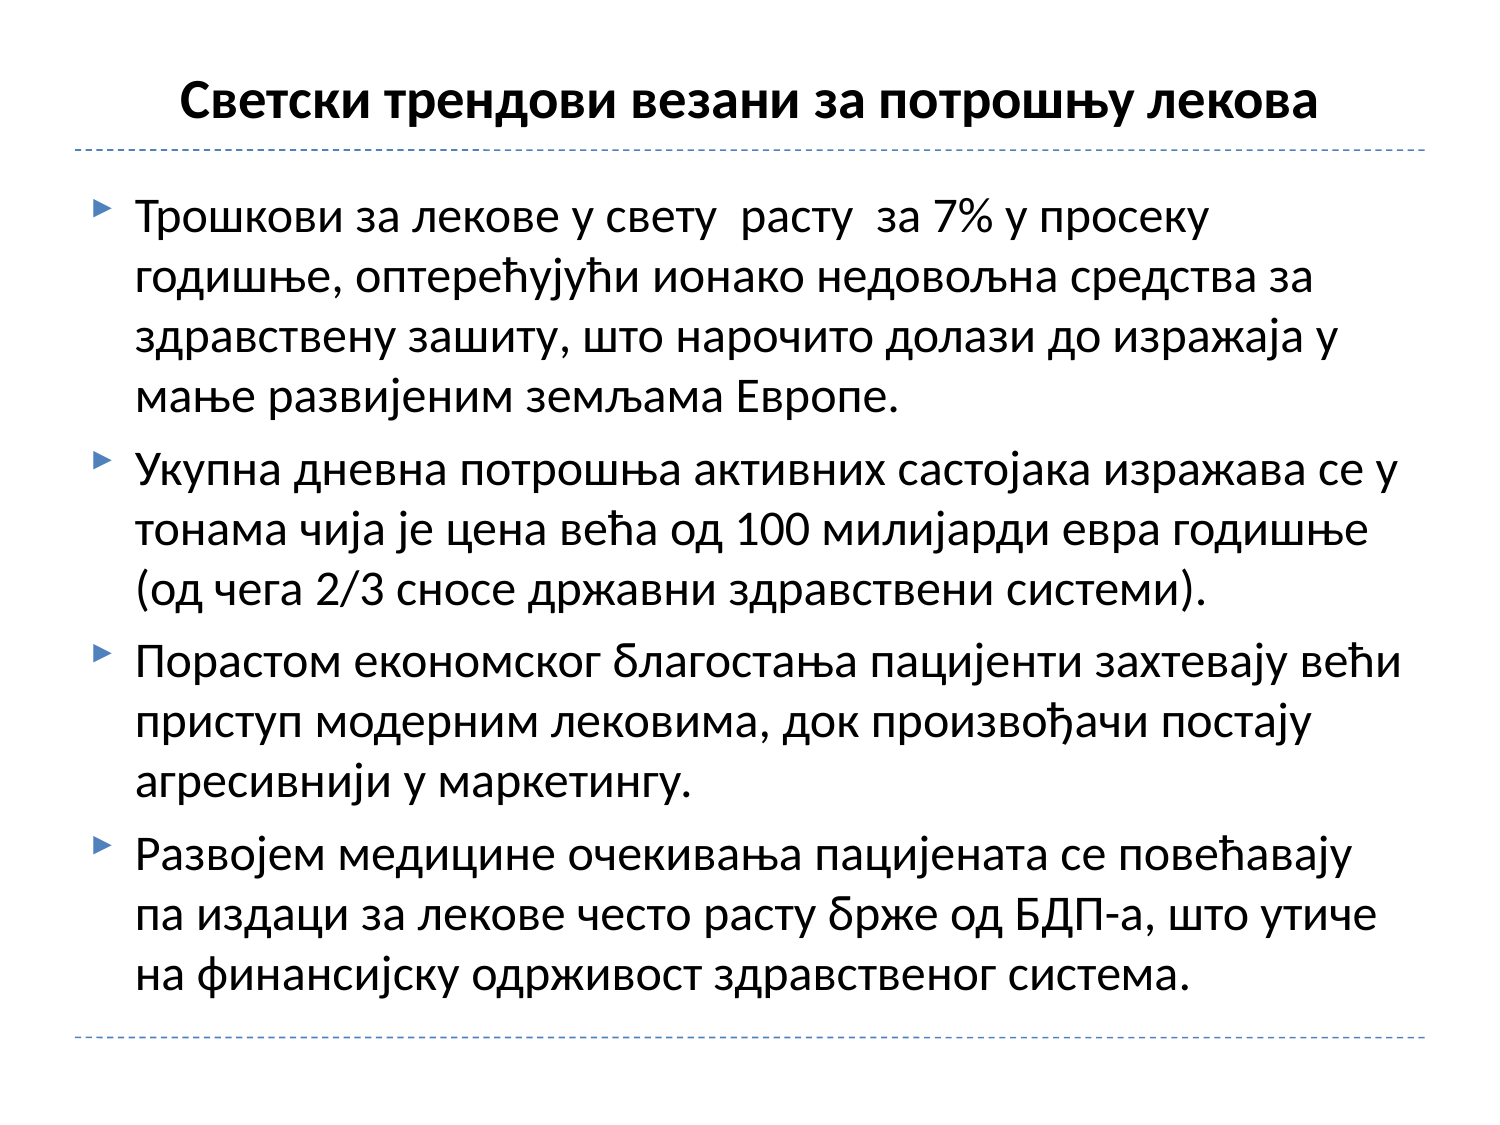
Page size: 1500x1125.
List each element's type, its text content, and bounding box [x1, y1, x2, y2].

list Трошкови за лекове у свету расту за 7% у просеку годишње, оптерећујући ионако недовољна средства за здравствену зашиту, што нарочито долази до изражаја у мање развијеним земљама Европе. Укупна дневна потрошња активних састојака изражава се у тонама чија је цена већа од 100 милијарди евра годишње (од чега 2/3 сносе државни здравствени системи). Порастом економског благостања пацијенти захтевају већи приступ модерним лековима, док произвођачи постају агресивнији у маркетингу. Развојем медицине очекивања пацијената се повећавају па издаци за лекове често расту брже од БДП-а, што утиче на финансијску одрживост здравственог система. [74, 174, 1426, 1038]
title Светски трендови везани за потрошњу лекова [74, 12, 1426, 138]
